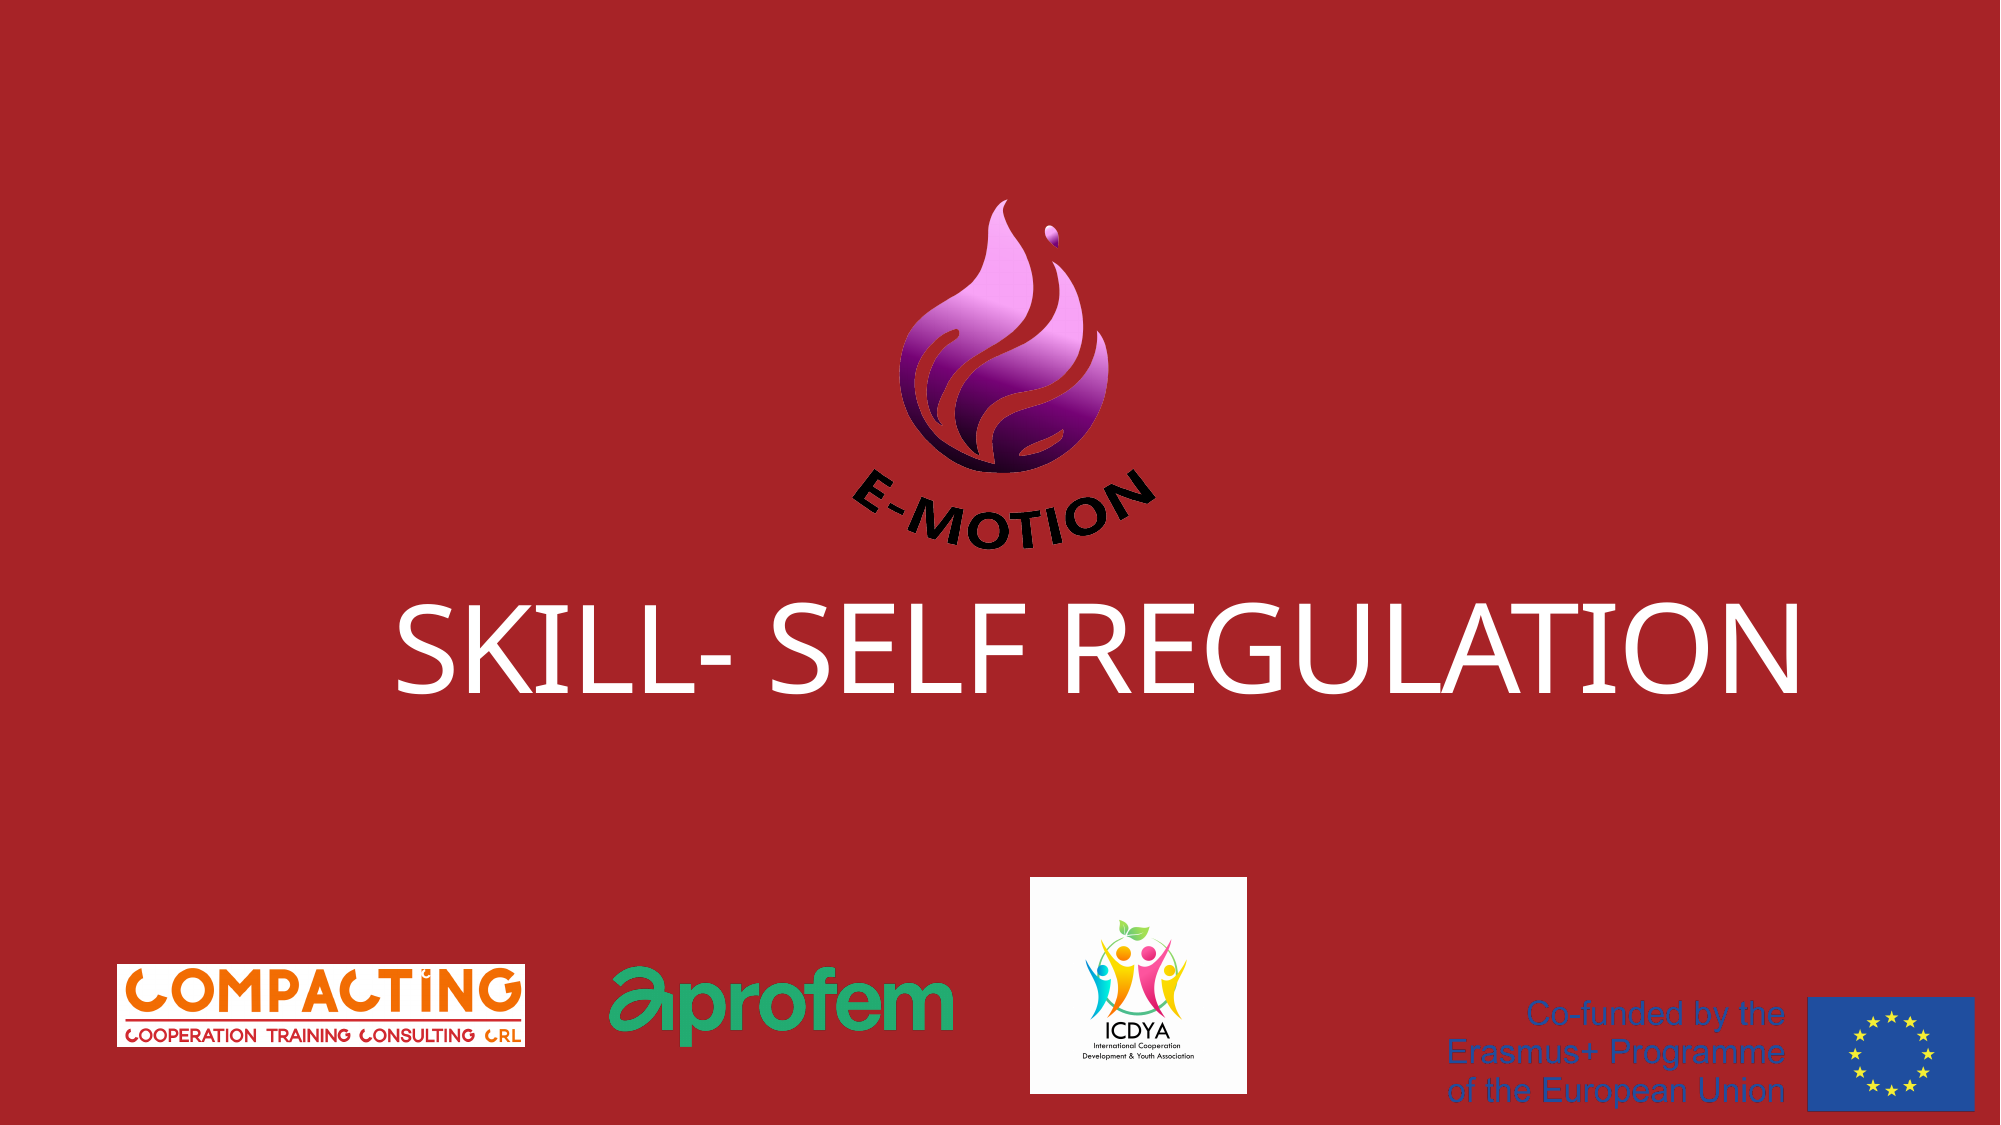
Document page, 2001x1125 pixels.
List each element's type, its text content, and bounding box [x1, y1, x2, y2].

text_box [608, 876, 1247, 1095]
picture [117, 964, 525, 1047]
title SKILL- SELF REGULATION [377, 193, 1843, 728]
picture [724, 117, 1276, 669]
